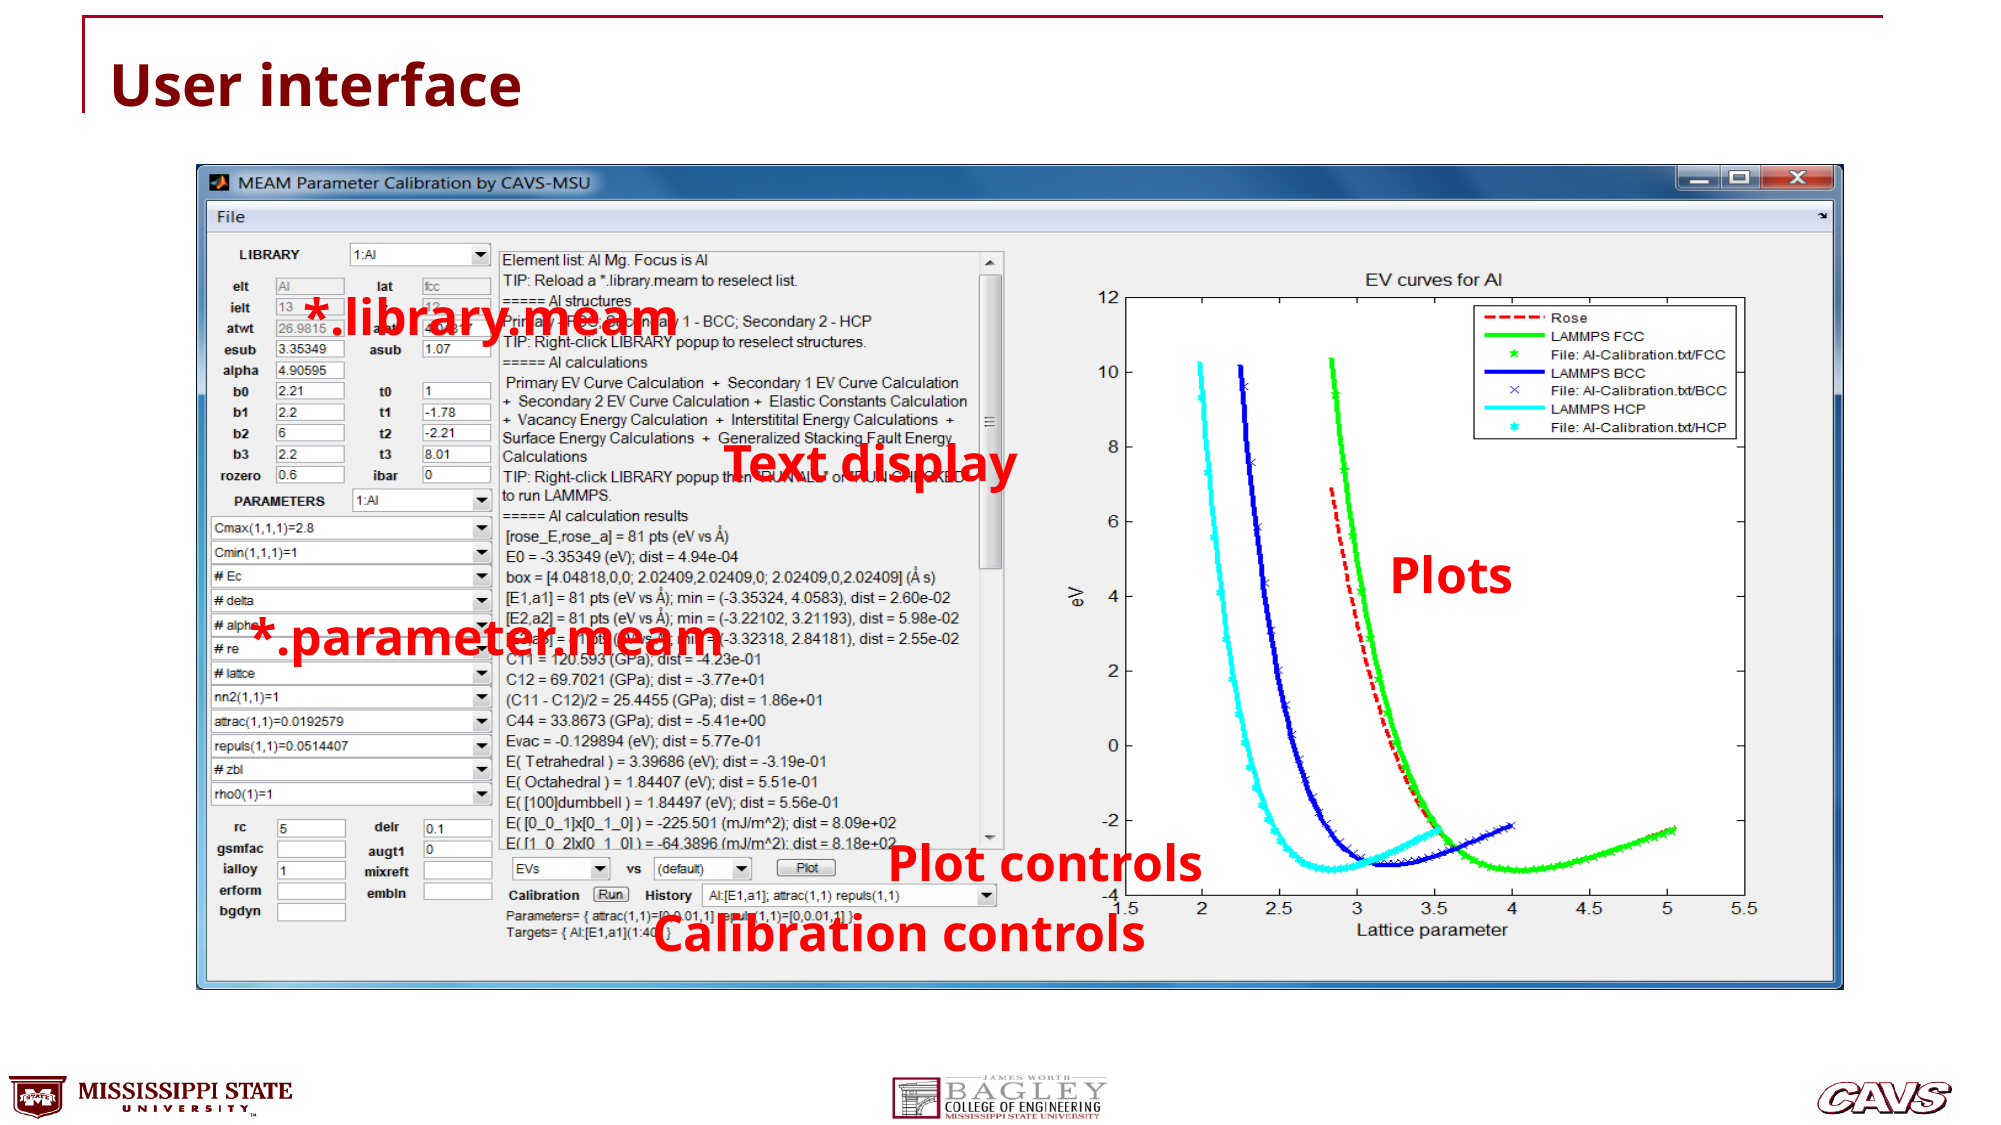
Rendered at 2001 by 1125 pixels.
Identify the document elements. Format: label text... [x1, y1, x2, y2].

picture [0, 1069, 300, 1125]
picture [883, 1073, 1117, 1125]
picture [195, 164, 1844, 990]
title User interface [94, 28, 1895, 138]
picture [1806, 1076, 1967, 1125]
